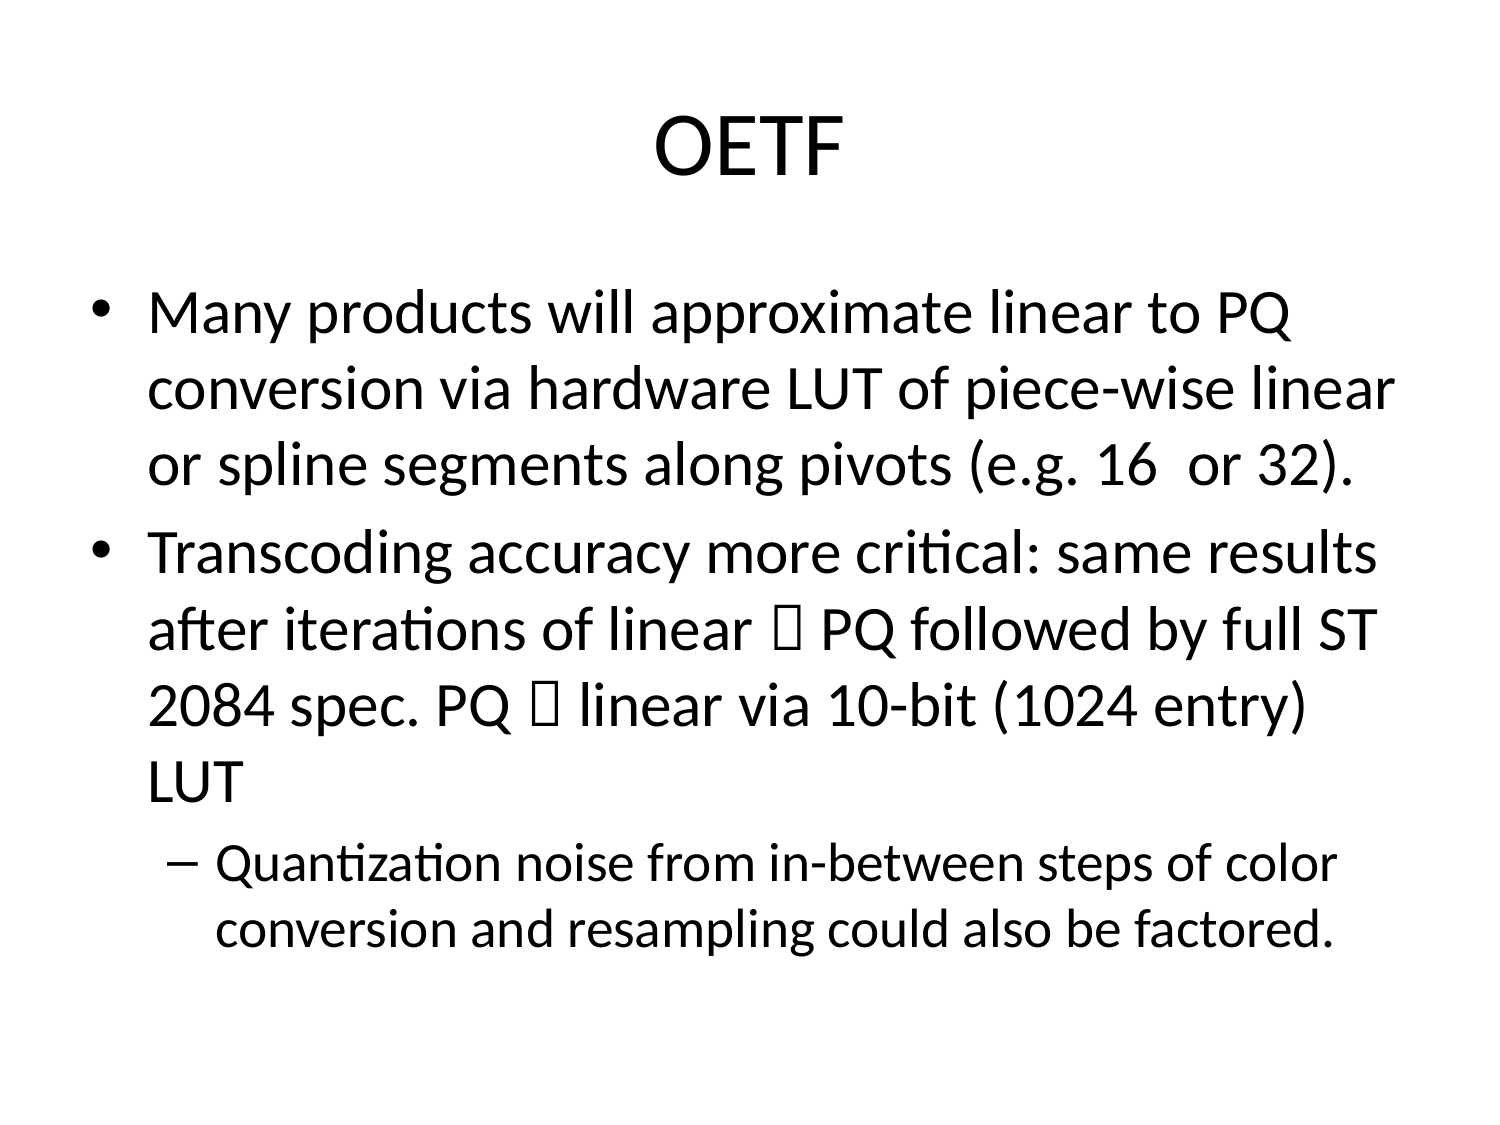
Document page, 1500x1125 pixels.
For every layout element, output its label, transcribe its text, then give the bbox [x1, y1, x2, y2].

list Many products will approximate linear to PQ conversion via hardware LUT of piece-wise linear or spline segments along pivots (e.g. 16 or 32). Transcoding accuracy more critical: same results after iterations of linear  PQ followed by full ST 2084 spec. PQ  linear via 10-bit (1024 entry) LUT Quantization noise from in-between steps of color conversion and resampling could also be factored. [75, 262, 1425, 1005]
title OETF [75, 45, 1425, 233]
